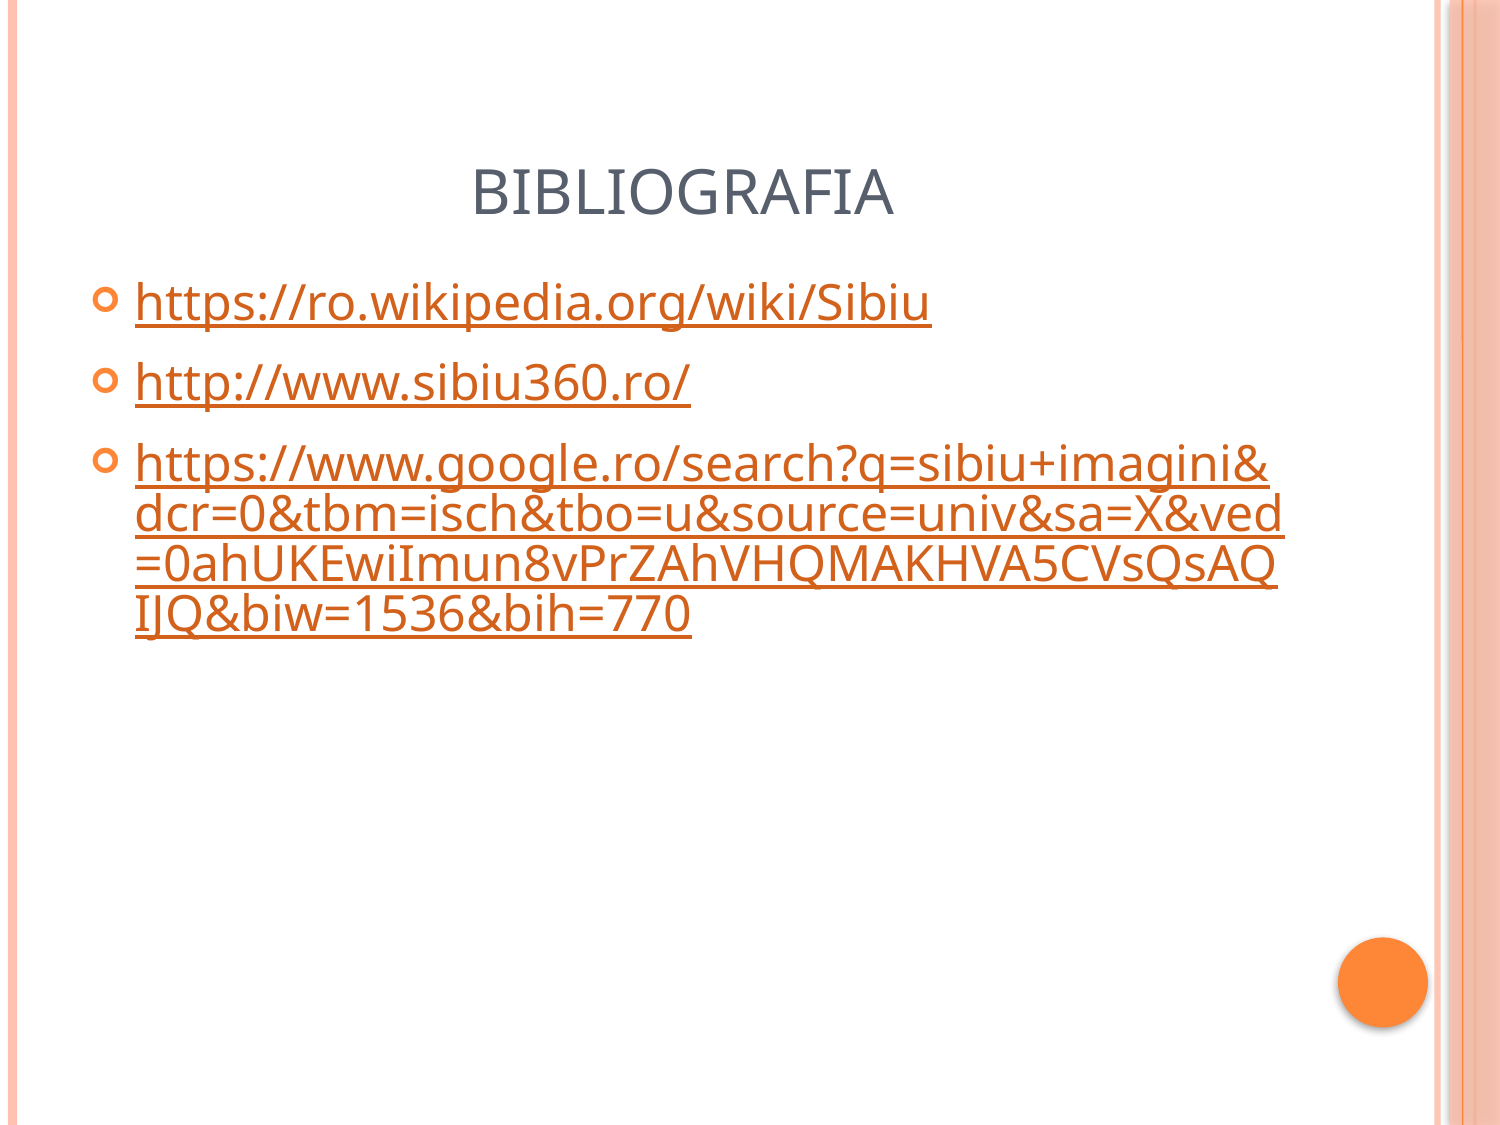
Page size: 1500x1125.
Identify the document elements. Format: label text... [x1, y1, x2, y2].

title bibliografia [70, 46, 1296, 235]
list https://ro.wikipedia.org/wiki/Sibiu http://www.sibiu360.ro/ https://www.google.ro/search?q=sibiu+imagini&dcr=0&tbm=isch&tbo=u&source=univ&sa=X&ved=0ahUKEwiImun8vPrZAhVHQMAKHVA5CVsQsAQIJQ&biw=1536&bih=770 [75, 262, 1300, 1062]
